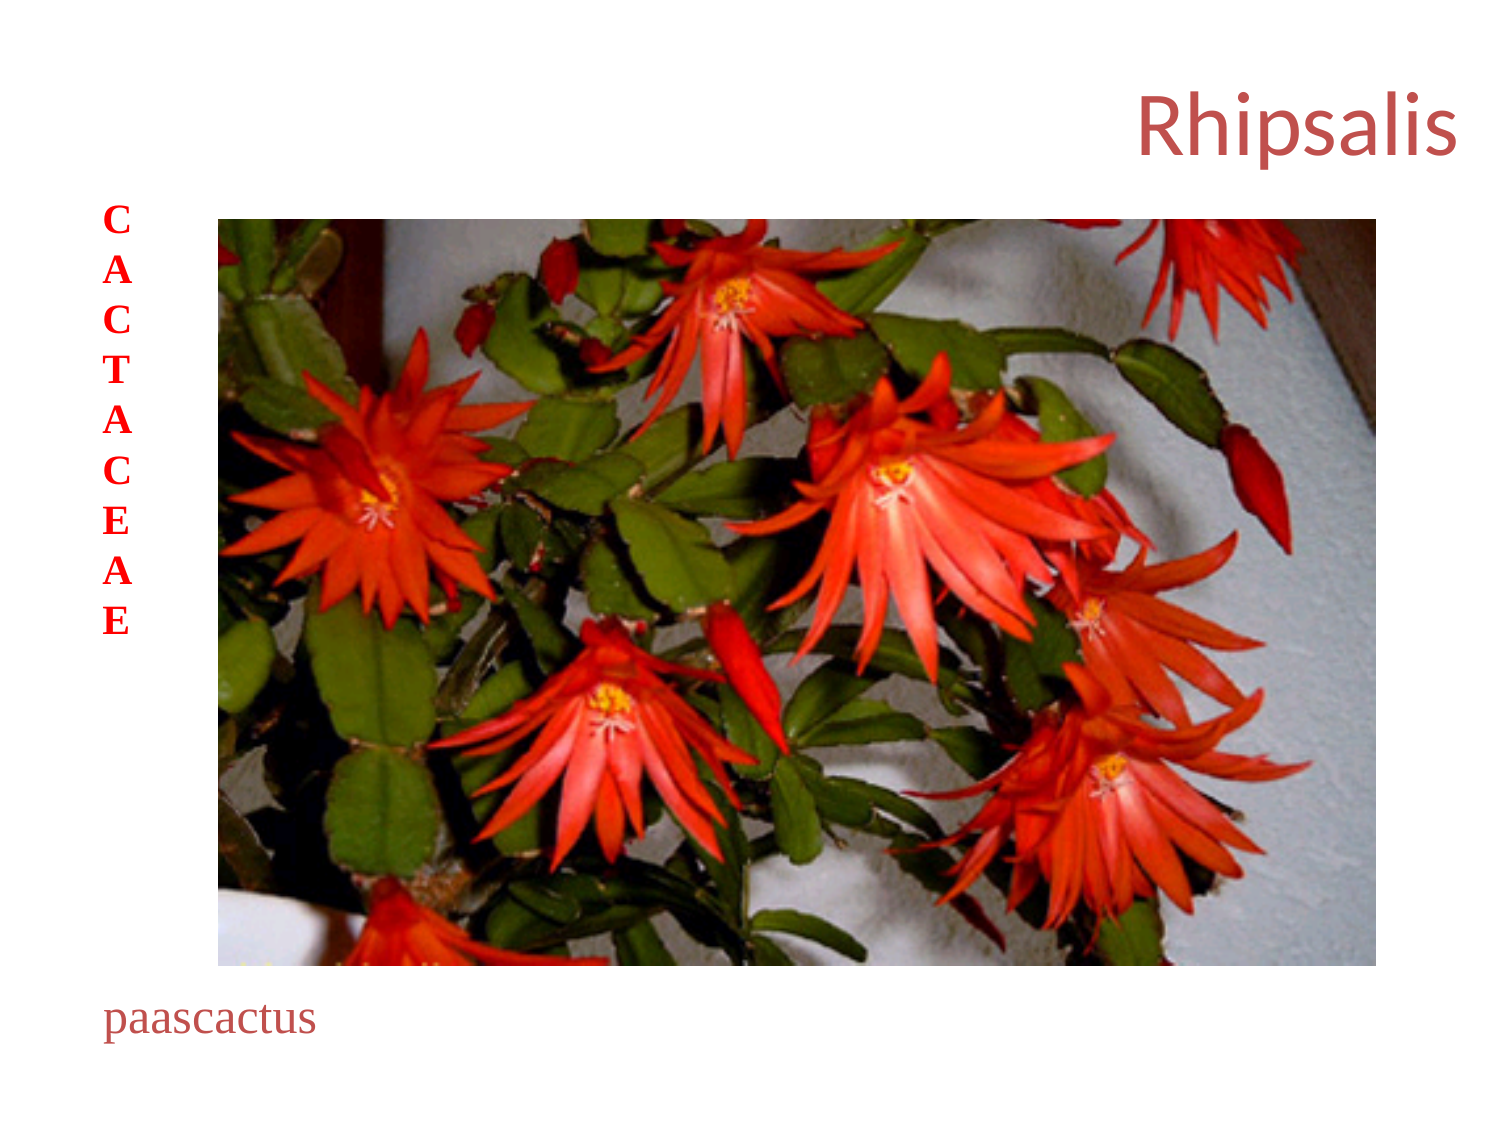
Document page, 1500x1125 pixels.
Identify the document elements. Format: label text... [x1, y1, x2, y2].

text_box CACTACEAE [87, 184, 150, 650]
text_box paascactus [88, 976, 1151, 1051]
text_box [218, 219, 1377, 966]
title Rhipsalis [200, 24, 1475, 213]
